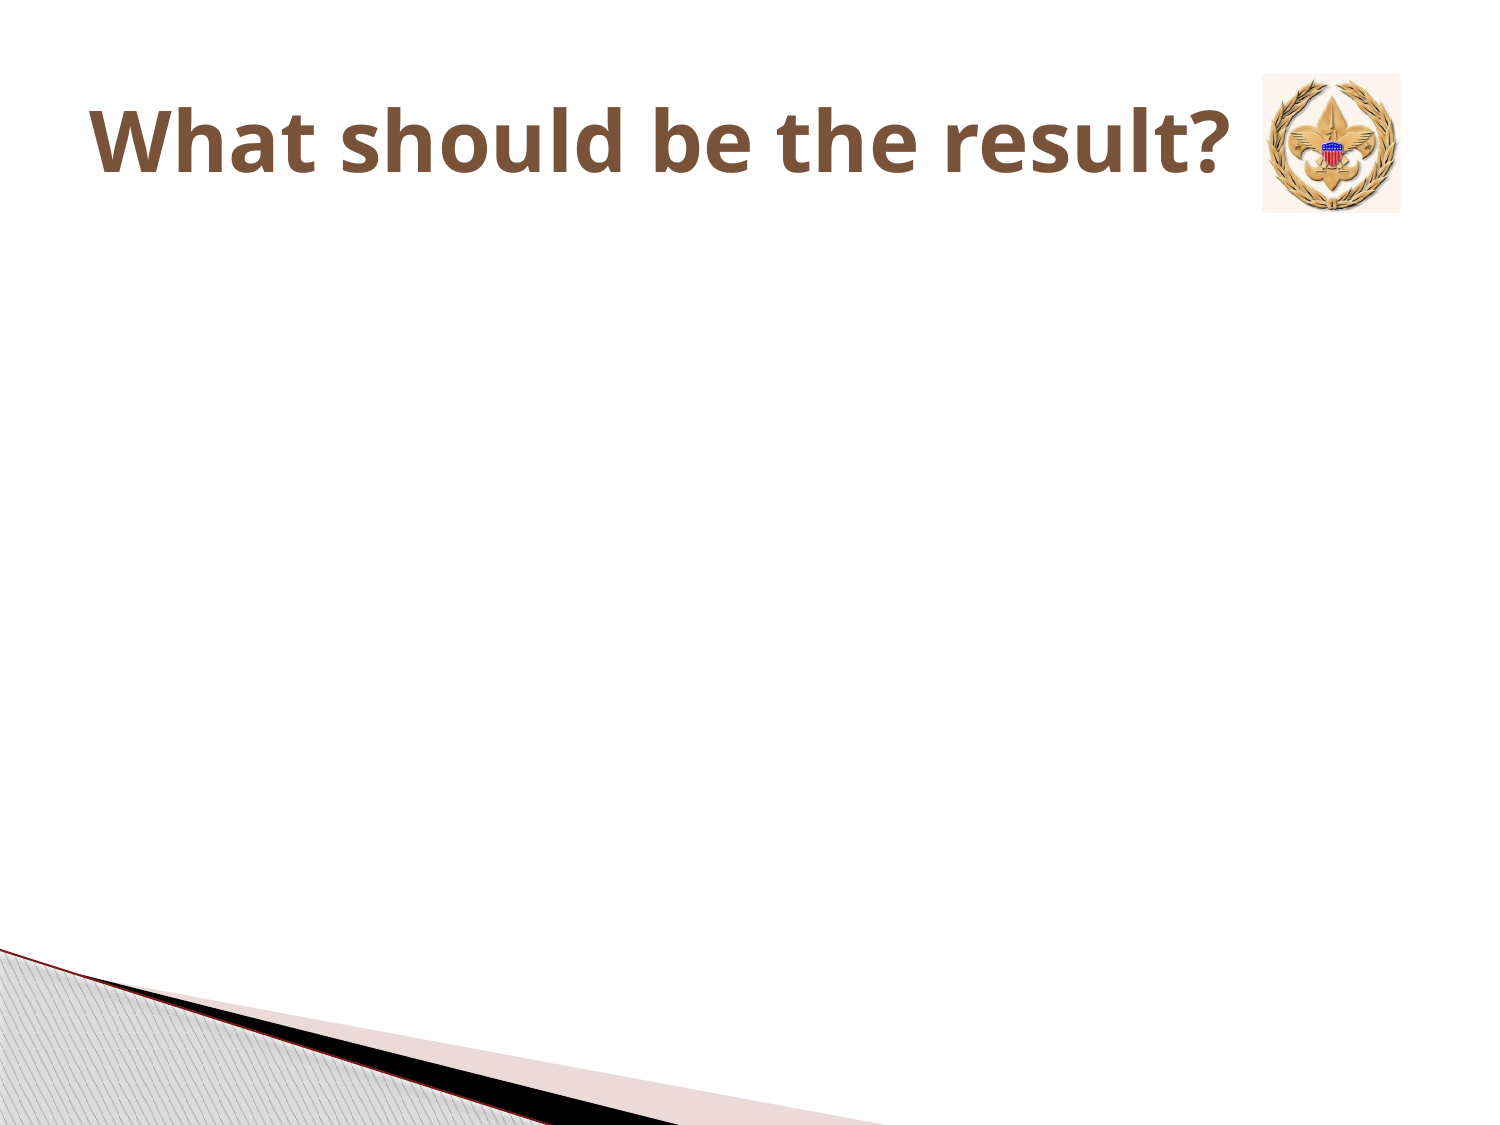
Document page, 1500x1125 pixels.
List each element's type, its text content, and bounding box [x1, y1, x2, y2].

title What should be the result? [75, 45, 1425, 233]
picture [1262, 74, 1402, 213]
